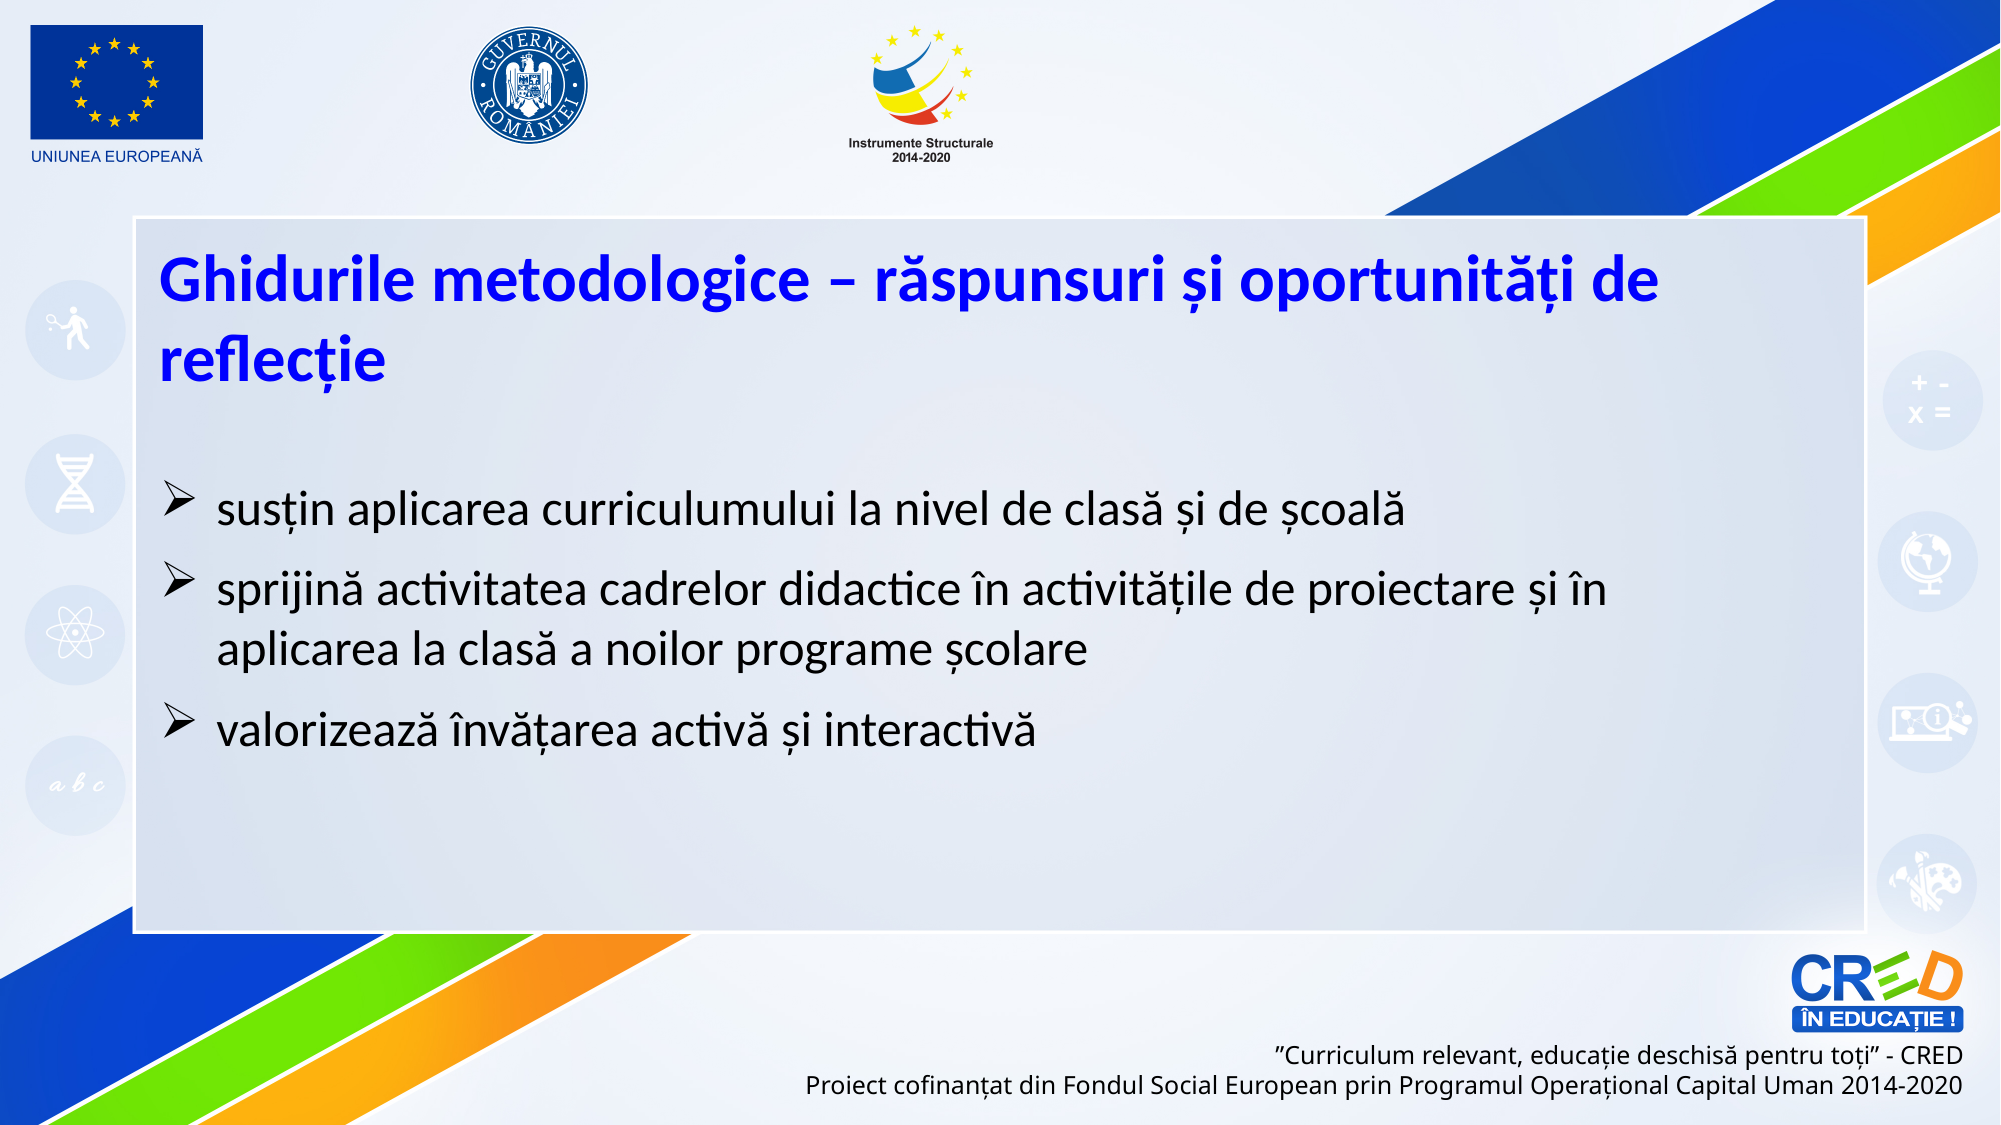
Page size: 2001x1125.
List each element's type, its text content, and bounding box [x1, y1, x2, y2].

picture [0, 0, 2001, 1125]
text_box ”Curriculum relevant, educație deschisă pentru toți” - CRED Proiect cofinanțat din Fondul Social European prin Programul Operațional Capital Uman 2014-2020 [761, 1031, 1980, 1107]
text_box Ghidurile metodologice – răspunsuri și oportunități de reflecție susțin aplicarea curriculumului la nivel de clasă și de școală sprijină activitatea cadrelor didactice în activitățile de proiectare și în aplicarea la clasă a noilor programe școlare valorizează învățarea activă și interactivă [145, 227, 1811, 880]
